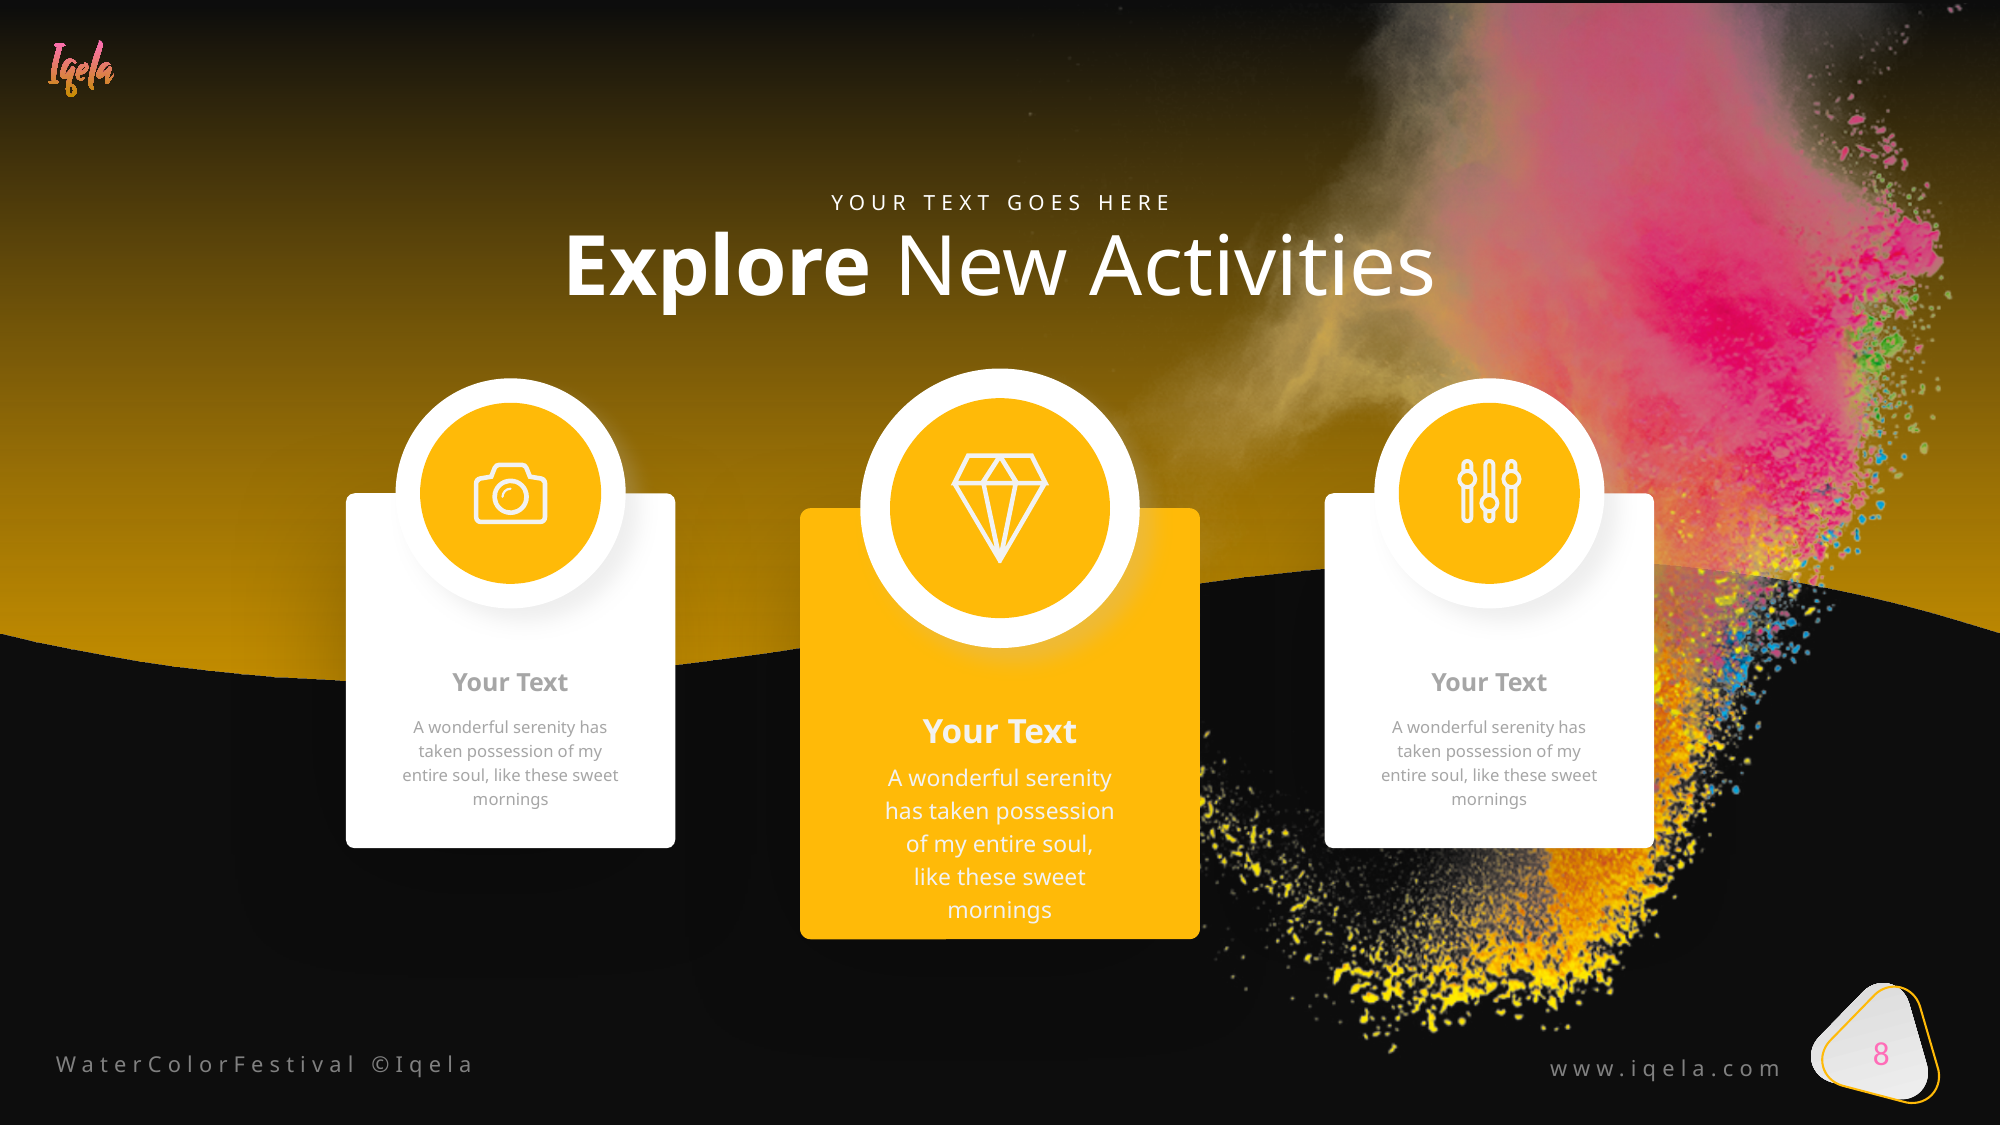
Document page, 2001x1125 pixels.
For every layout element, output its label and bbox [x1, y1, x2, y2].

picture [0, 0, 2000, 1058]
text_box [1358, 676, 1620, 793]
text_box [1324, 676, 1655, 849]
text_box [380, 676, 641, 794]
text_box [799, 676, 1200, 940]
text_box [345, 676, 676, 849]
text_box [869, 710, 1131, 899]
